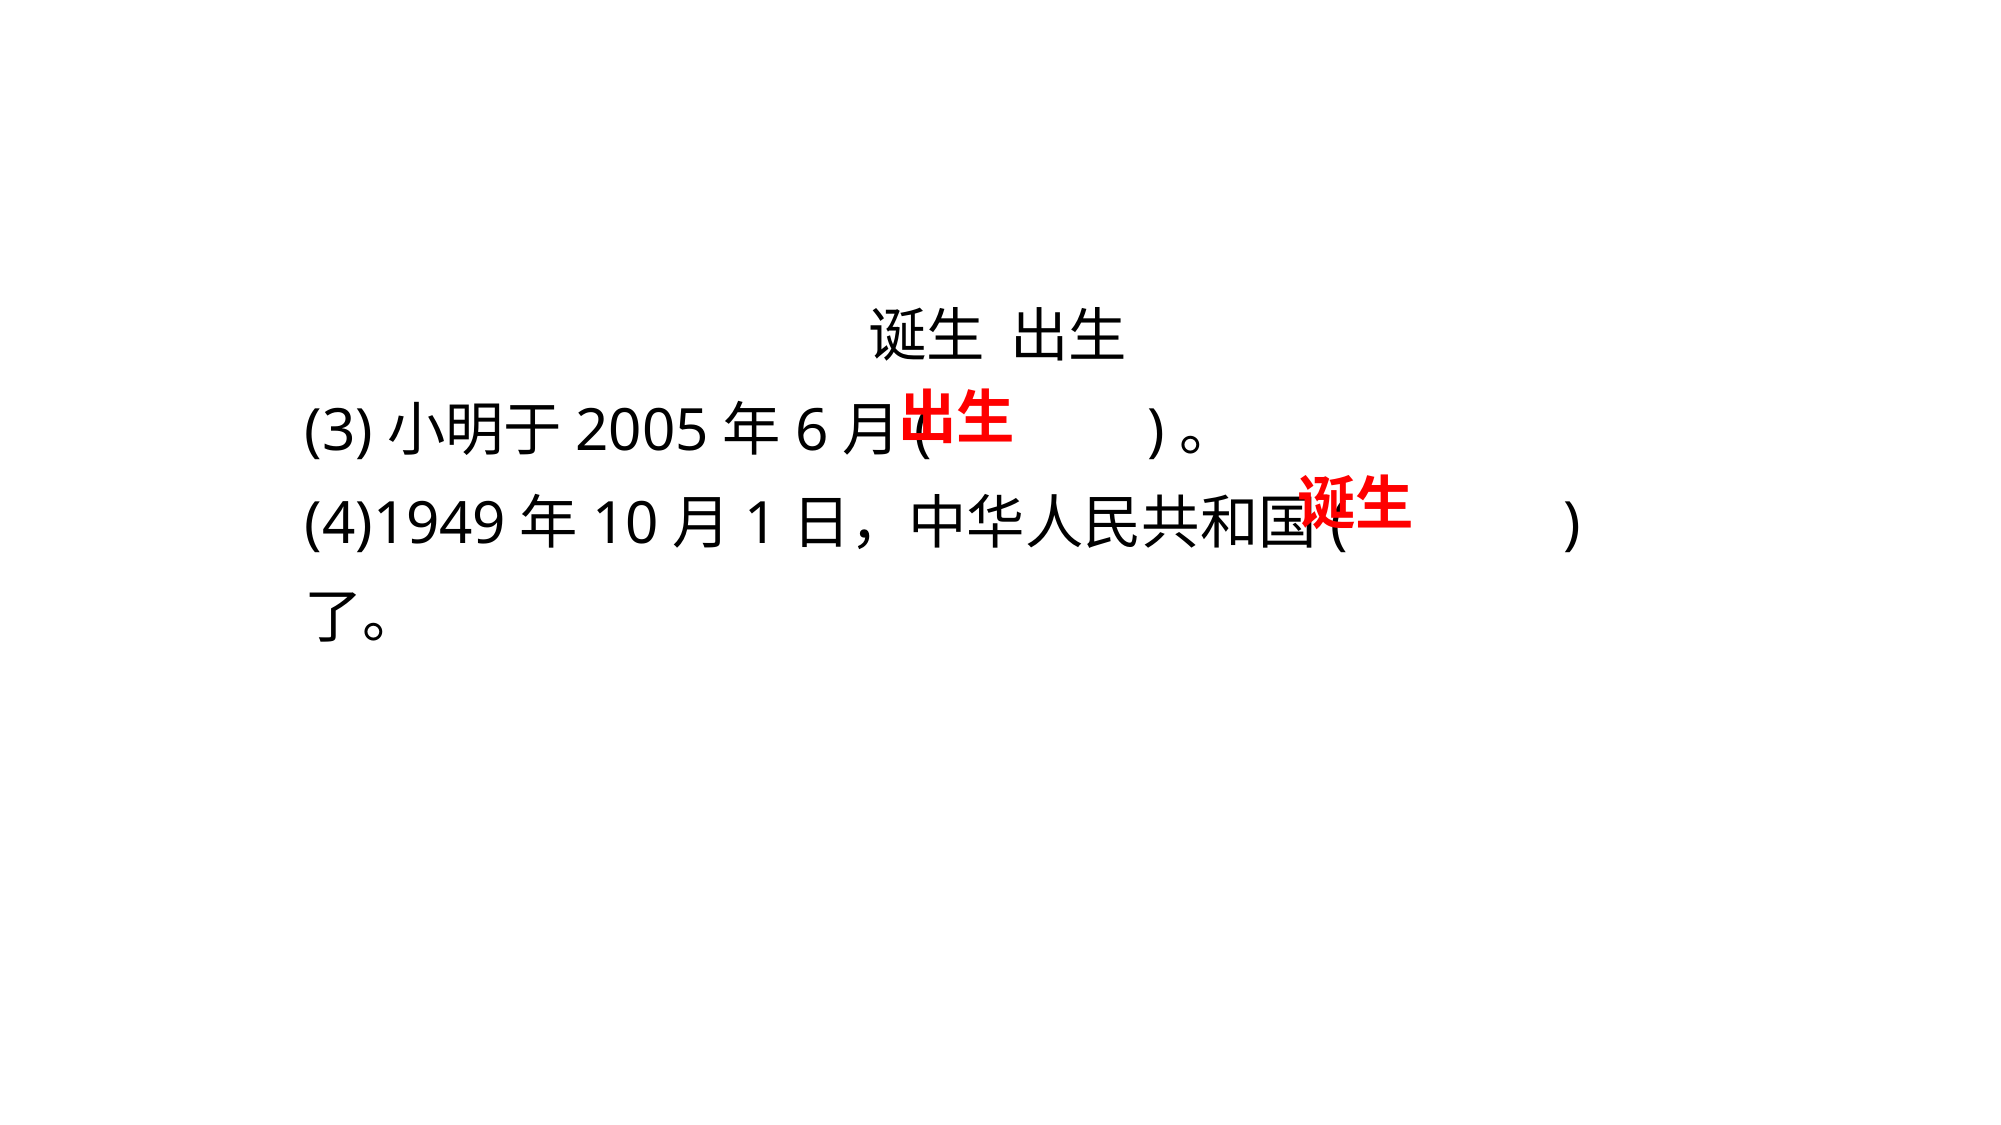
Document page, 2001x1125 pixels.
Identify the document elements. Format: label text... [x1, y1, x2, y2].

text_box 诞生 出生 (3)小明于2005年6月( )。 (4)1949年10月1日，中华人民共和国( )了。 [290, 266, 1706, 657]
text_box 出生 [883, 373, 1030, 458]
text_box 诞生 [1282, 458, 1430, 544]
